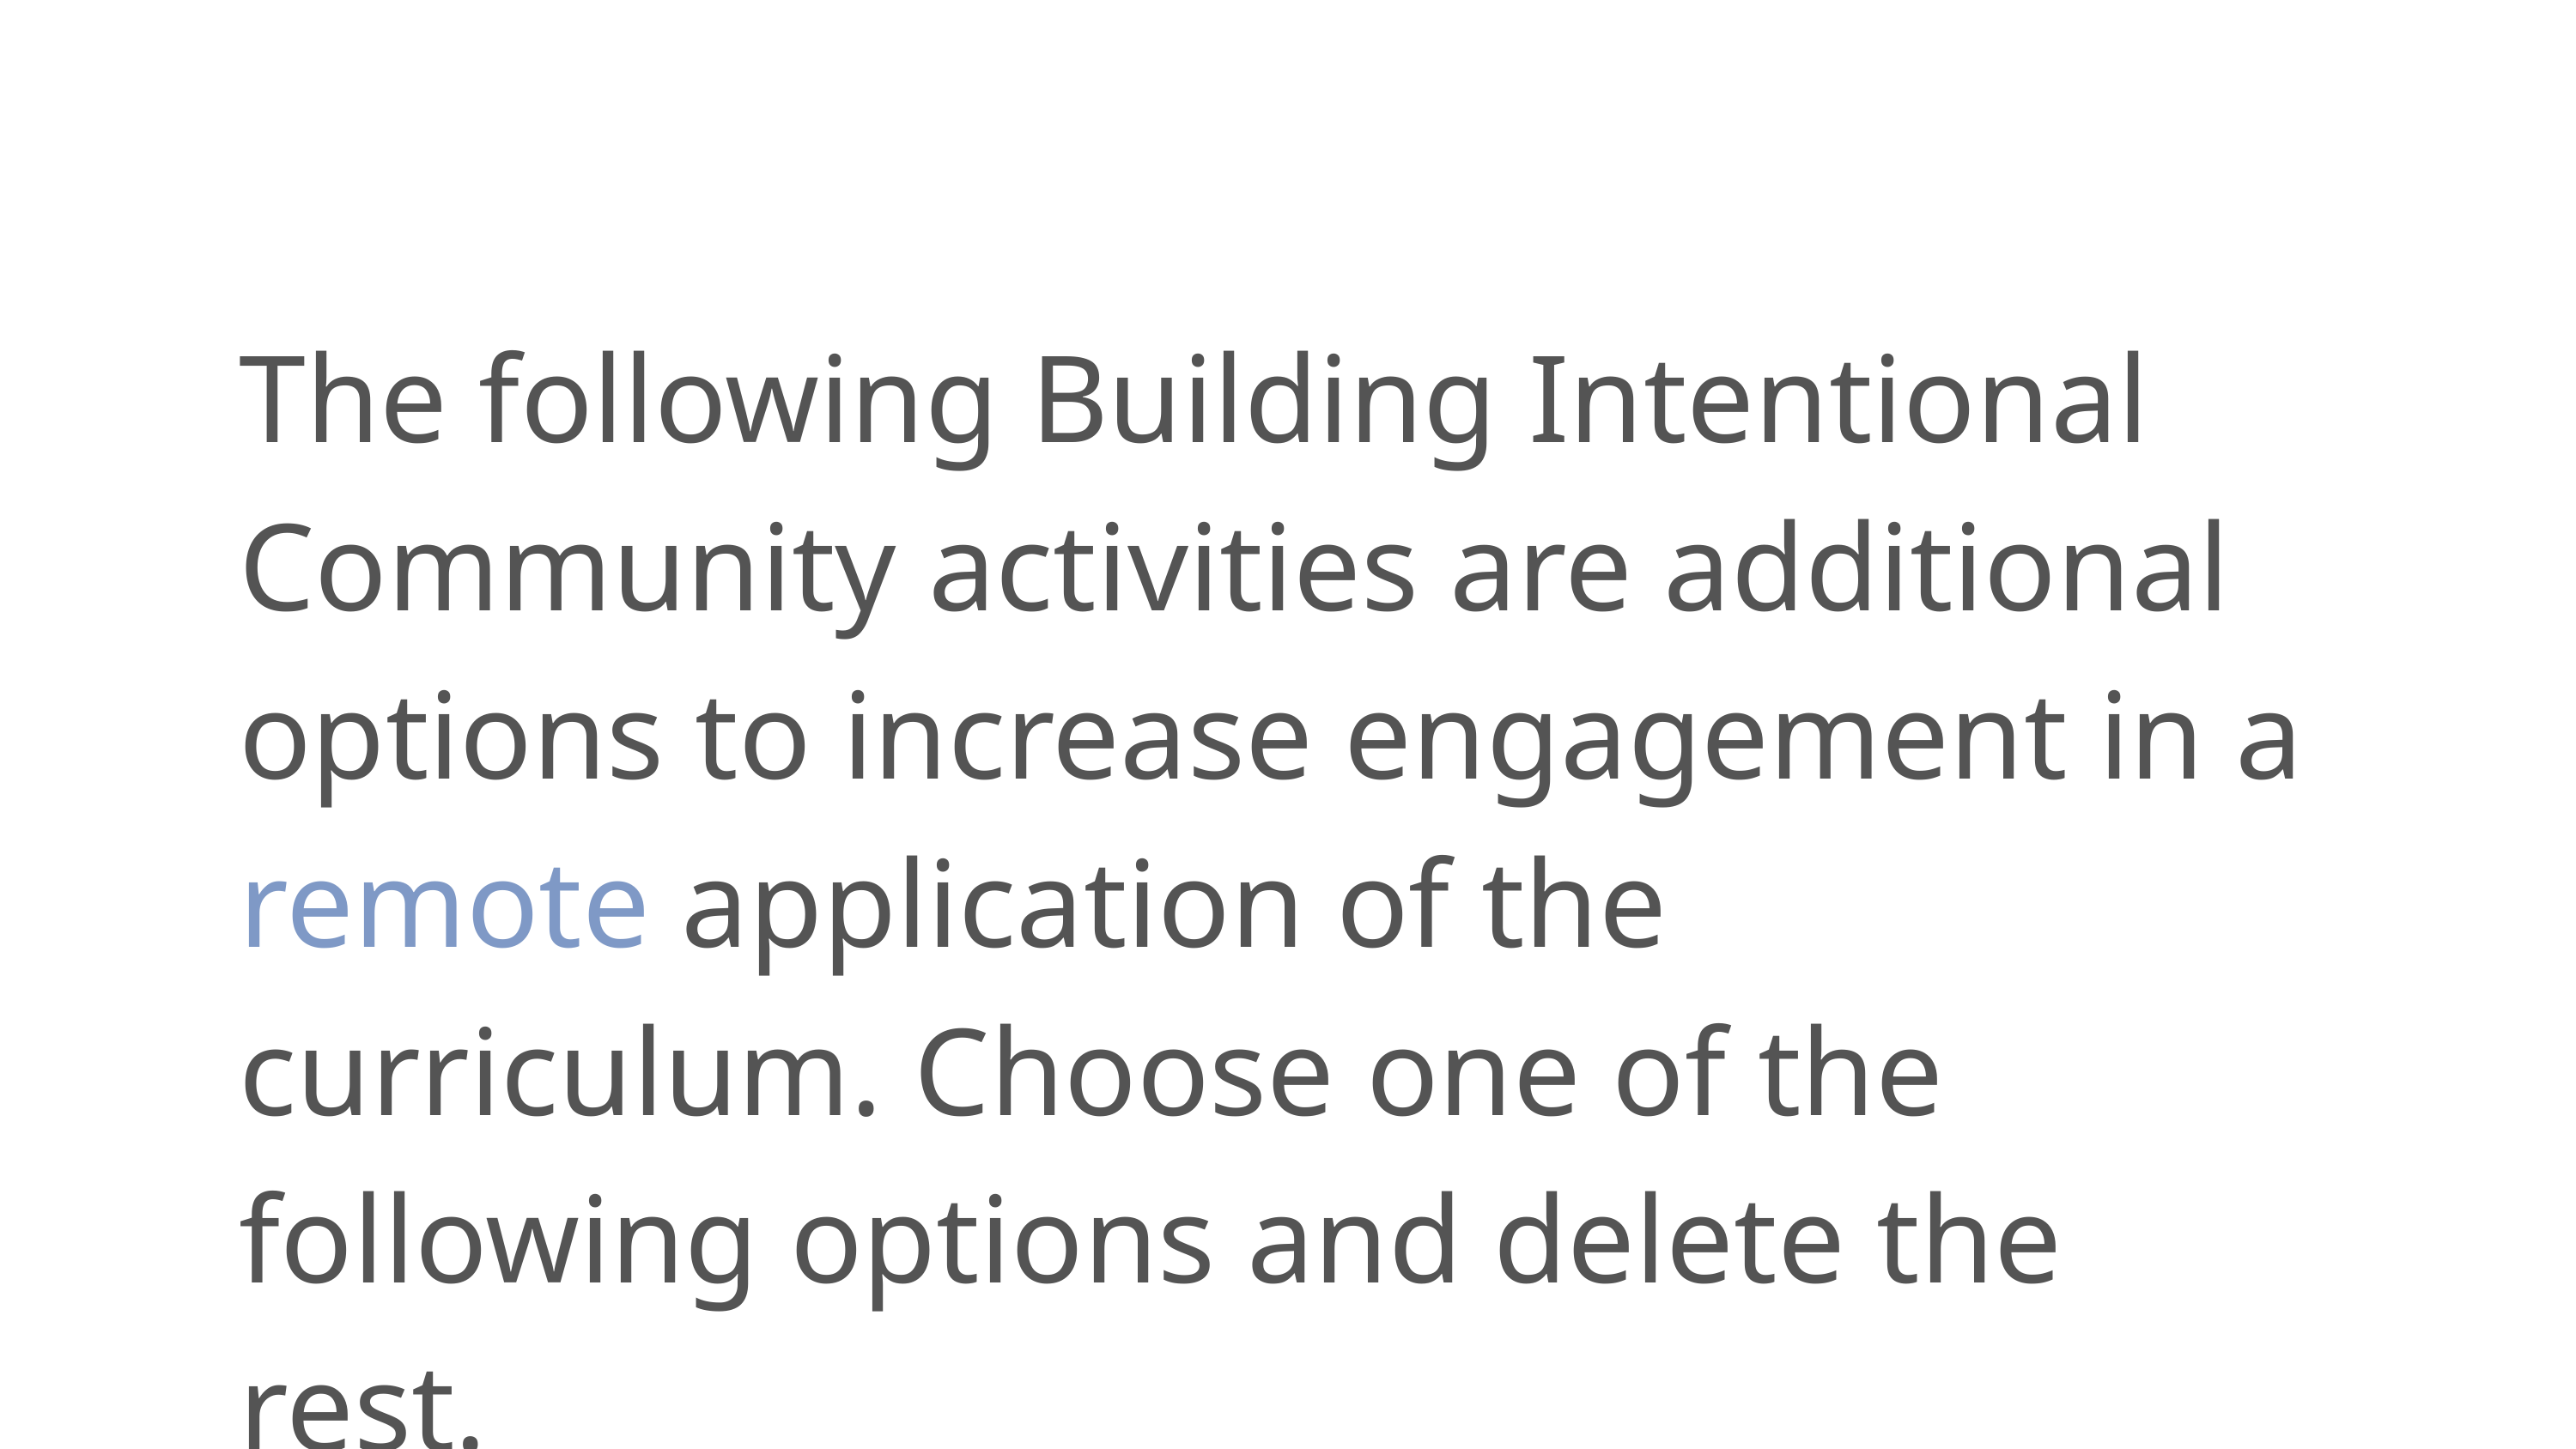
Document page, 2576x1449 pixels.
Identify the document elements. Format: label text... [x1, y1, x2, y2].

text_box The following Building Intentional Community activities are additional options to increase engagement in a remote application of the curriculum. Choose one of the following options and delete the rest. [239, 298, 2337, 1449]
